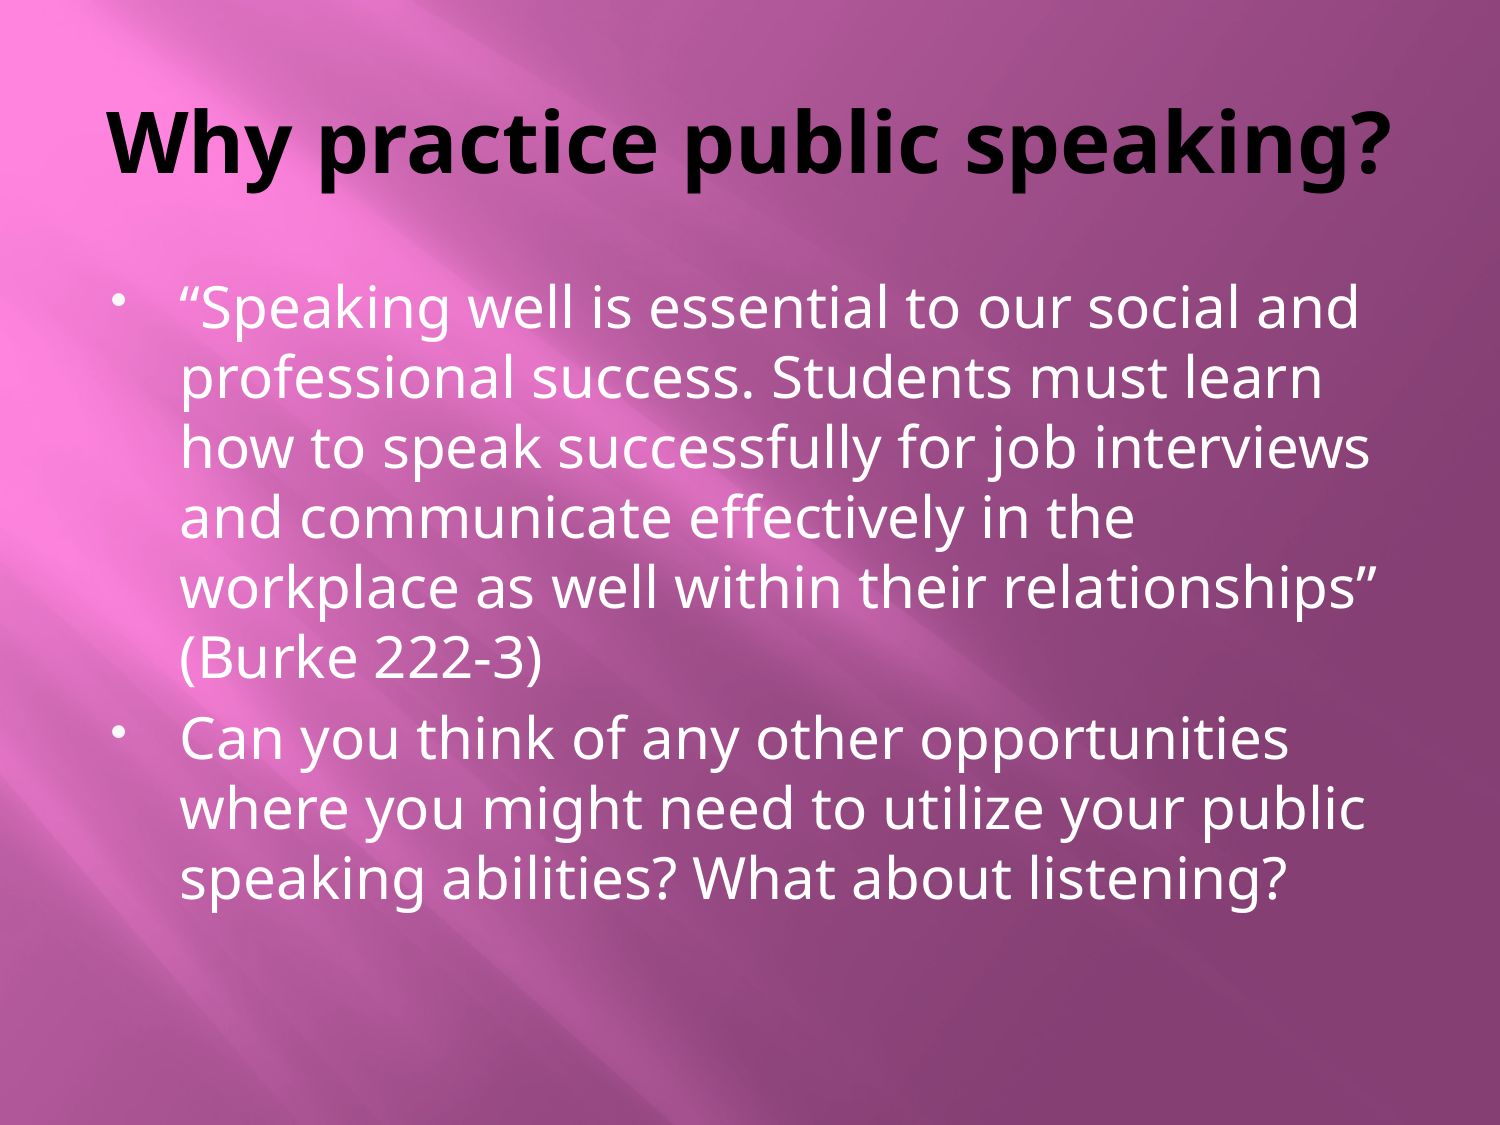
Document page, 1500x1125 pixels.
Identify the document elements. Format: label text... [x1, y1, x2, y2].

title Why practice public speaking? [75, 45, 1425, 233]
list “Speaking well is essential to our social and professional success. Students must learn how to speak successfully for job interviews and communicate effectively in the workplace as well within their relationships” (Burke 222-3) Can you think of any other opportunities where you might need to utilize your public speaking abilities? What about listening? [75, 262, 1425, 1035]
